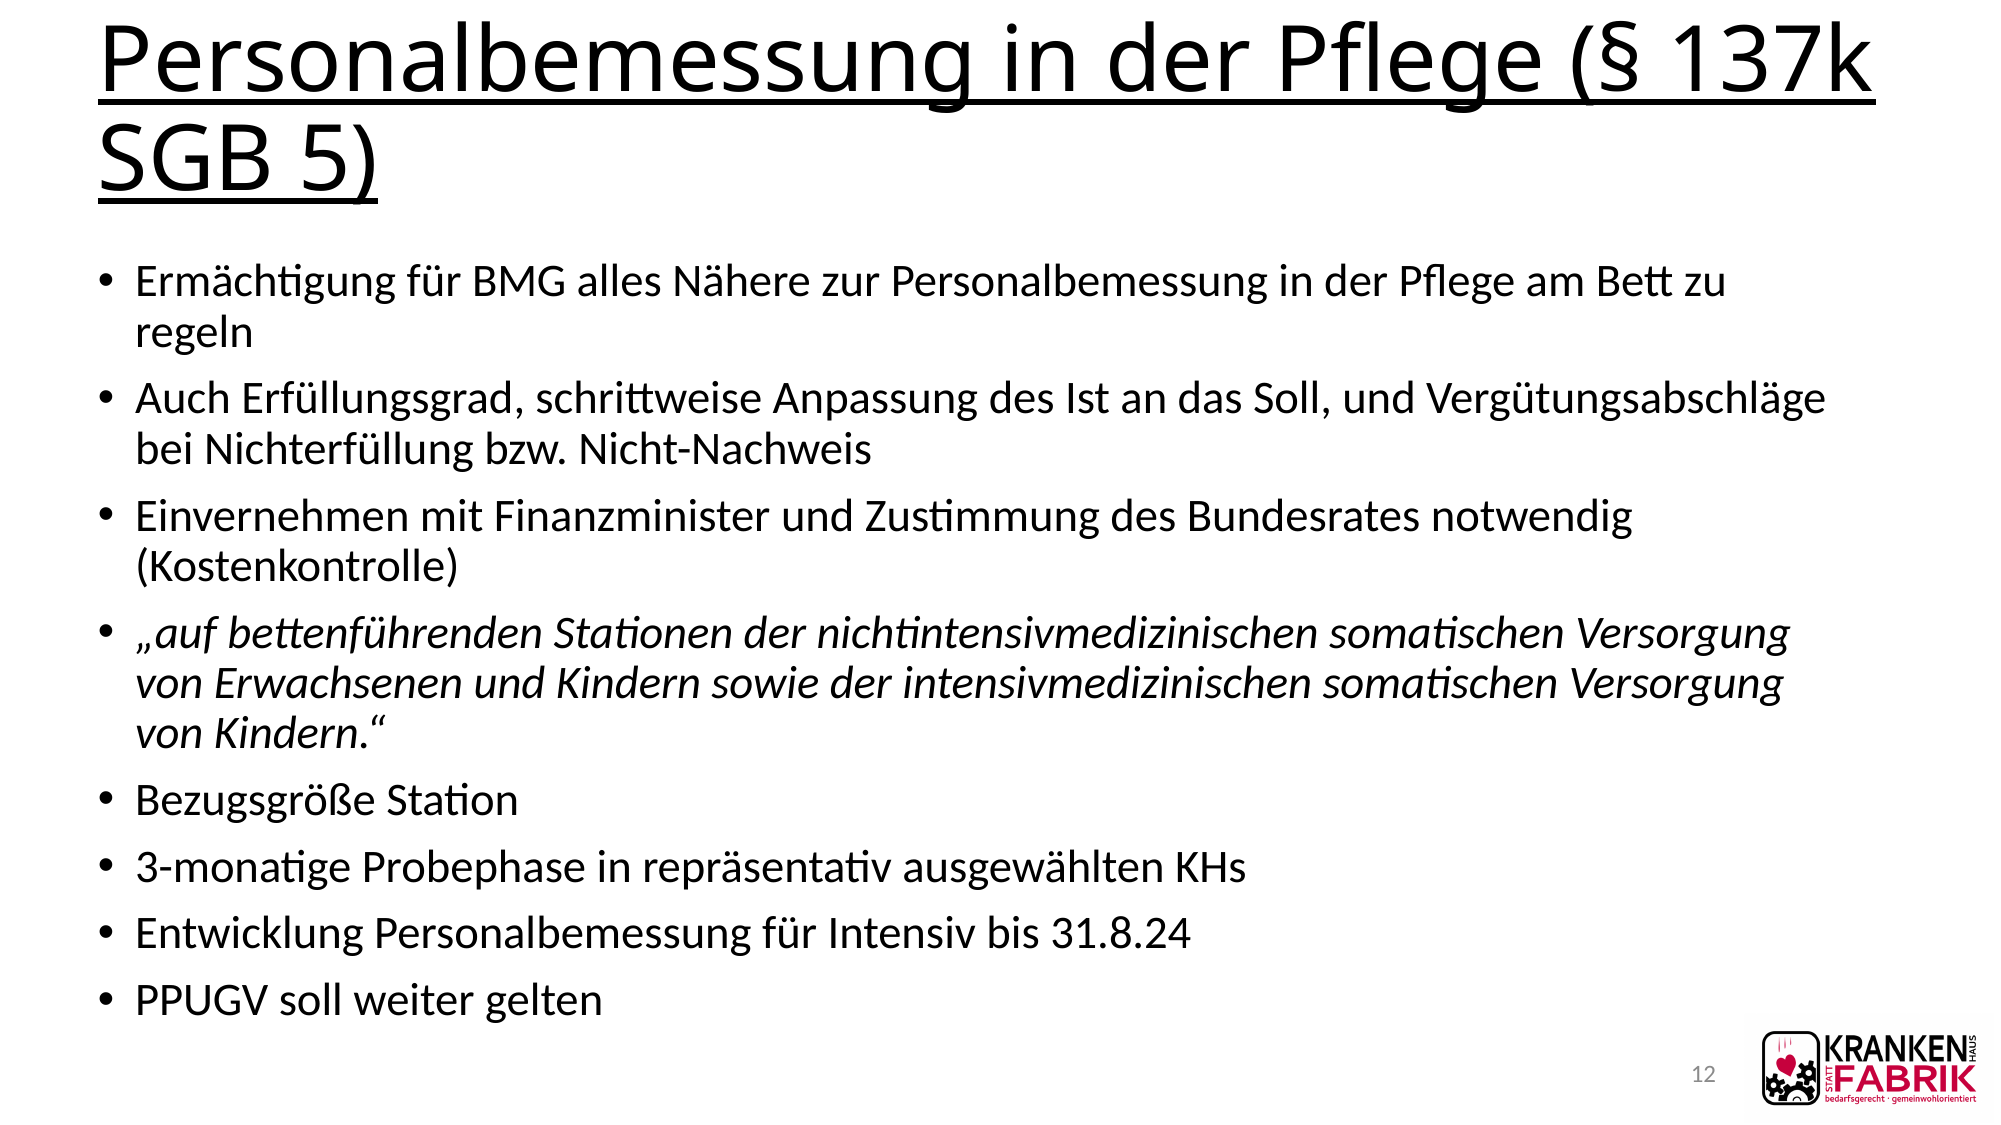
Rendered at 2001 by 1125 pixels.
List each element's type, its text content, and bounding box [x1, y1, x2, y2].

slide_number 12 [1281, 1042, 1731, 1103]
list Ermächtigung für BMG alles Nähere zur Personalbemessung in der Pflege am Bett zu regeln Auch Erfüllungsgrad, schrittweise Anpassung des Ist an das Soll, und Vergütungsabschläge bei Nichterfüllung bzw. Nicht-Nachweis Einvernehmen mit Finanzminister und Zustimmung des Bundesrates notwendig (Kostenkontrolle) „auf bettenführenden Stationen der nichtintensivmedizinischen somatischen Versorgung von Erwachsenen und Kindern sowie der intensivmedizinischen somatischen Versorgung von Kindern.“ Bezugsgröße Station 3-monatige Probephase in repräsentativ ausgewählten KHs Entwicklung Personalbemessung für Intensiv bis 31.8.24 PPUGV soll weiter gelten [83, 249, 1862, 1043]
title Personalbemessung in der Pflege (§ 137k SGB 5) [83, 3, 1950, 221]
picture [1744, 1013, 1994, 1123]
